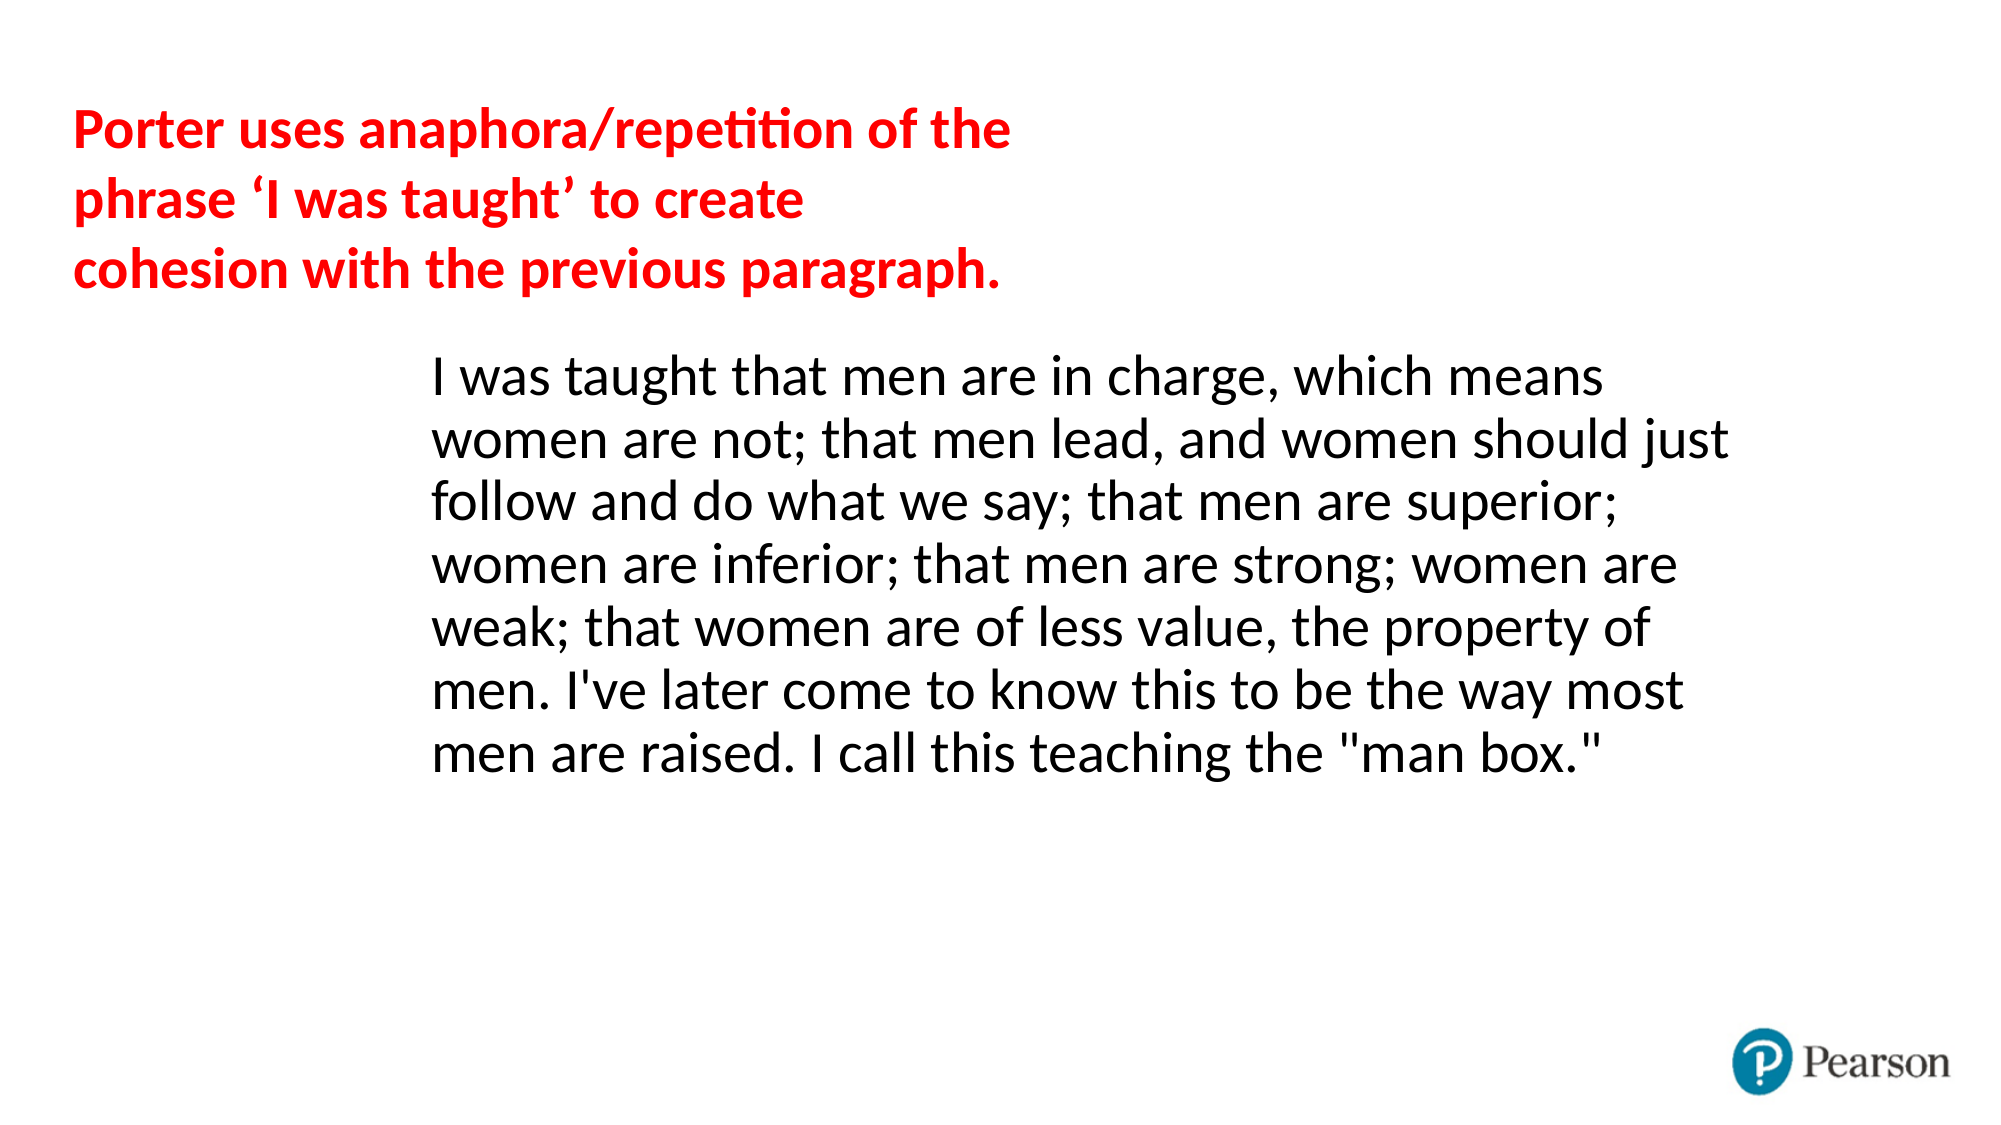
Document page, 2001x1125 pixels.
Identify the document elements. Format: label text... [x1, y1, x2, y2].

picture [1722, 1013, 1961, 1106]
text_box Porter uses anaphora/repetition of the phrase ‘I was taught’ to create cohesion with the previous paragraph. [59, 82, 1048, 308]
list I was taught that men are in charge, which means women are not; that men lead, and women should just follow and do what we say; that men are superior; women are inferior; that men are strong; women are weak; that women are of less value, the property of men. I've later come to know this to be the way most men are raised. I call this teaching the "man box." [416, 337, 1773, 795]
